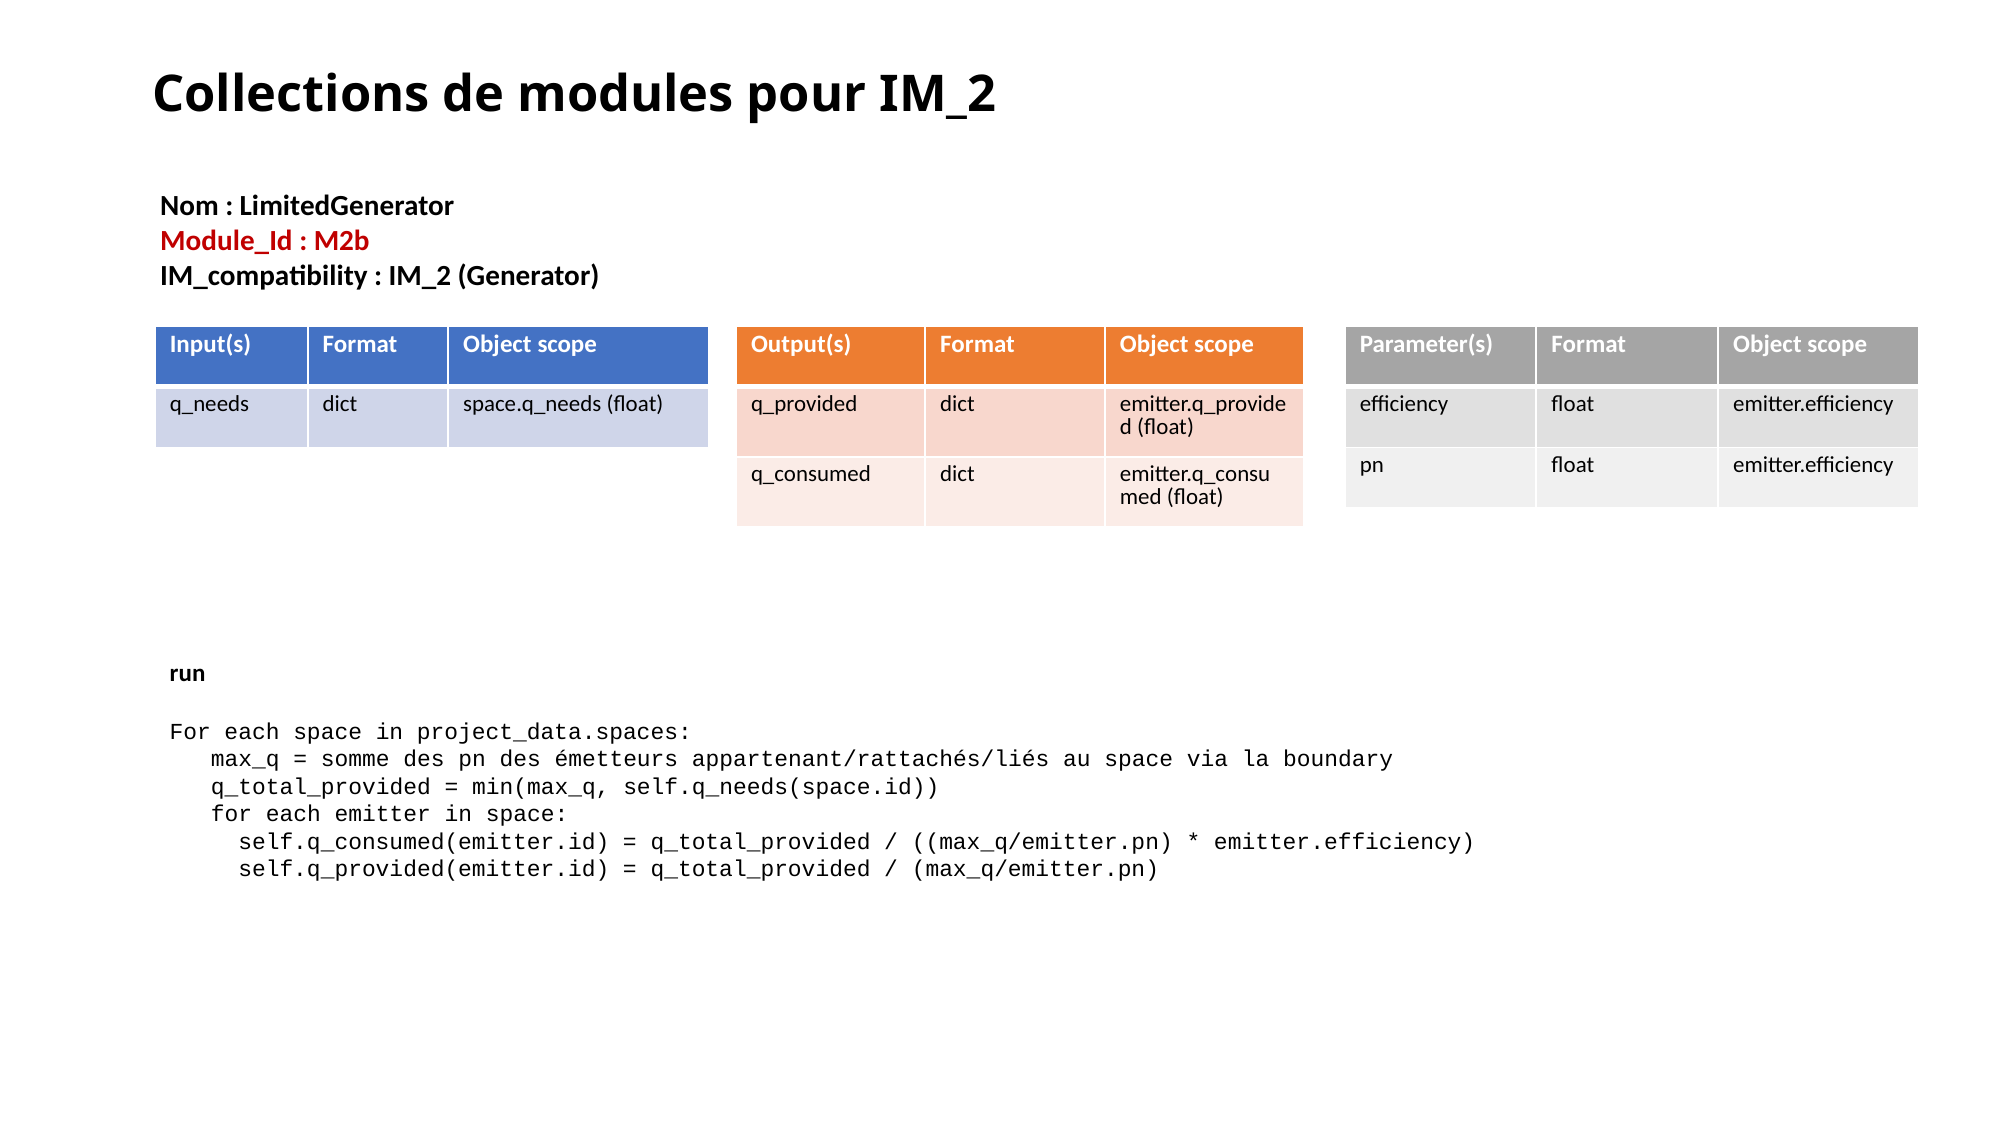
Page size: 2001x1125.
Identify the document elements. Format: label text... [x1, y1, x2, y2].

table_cell emitter.efficiency [1719, 389, 1918, 447]
table_cell dict [926, 389, 1104, 456]
table_header Output(s) [737, 327, 924, 384]
table_cell dict [926, 458, 1104, 526]
table_cell q_needs [156, 389, 307, 447]
text_box run For each space in project_data.spaces: max_q = somme des pn des émetteurs appartenant/rattachés/liés au space via la boundary q_total_provided = min(max_q, self.q_needs(space.id)) for each emitter in space: self.q_consumed(emitter.id) = q_total_provided / ((max_q/emitter.pn) * emitter.efficiency) self.q_provided(emitter.id) = q_total_provided / (max_q/emitter.pn) [154, 649, 1912, 889]
table_cell space.q_needs (float) [449, 389, 708, 447]
table_header Object scope [449, 327, 708, 384]
table_cell float [1537, 448, 1717, 507]
title Collections de modules pour IM_2 [137, 59, 1863, 130]
table_header Object scope [1106, 327, 1303, 384]
table_cell pn [1346, 448, 1535, 507]
table_header Object scope [1719, 327, 1918, 384]
table_cell emitter.efficiency [1719, 448, 1918, 507]
table_cell q_consumed [737, 458, 924, 526]
table_header Format [1537, 327, 1717, 384]
table_header Format [926, 327, 1104, 384]
table_cell q_provided [737, 389, 924, 456]
table_cell float [1537, 389, 1717, 447]
table_header Input(s) [156, 327, 307, 384]
table_cell dict [309, 389, 447, 447]
table_cell efficiency [1346, 389, 1535, 447]
table_header Format [309, 327, 447, 384]
table_cell emitter.q_provided (float) [1106, 389, 1303, 456]
table_header Parameter(s) [1346, 327, 1535, 384]
table_cell emitter.q_consumed (float) [1106, 458, 1303, 526]
text_box Nom : LimitedGenerator Module_Id : M2b IM_compatibility : IM_2 (Generator) [145, 179, 692, 399]
